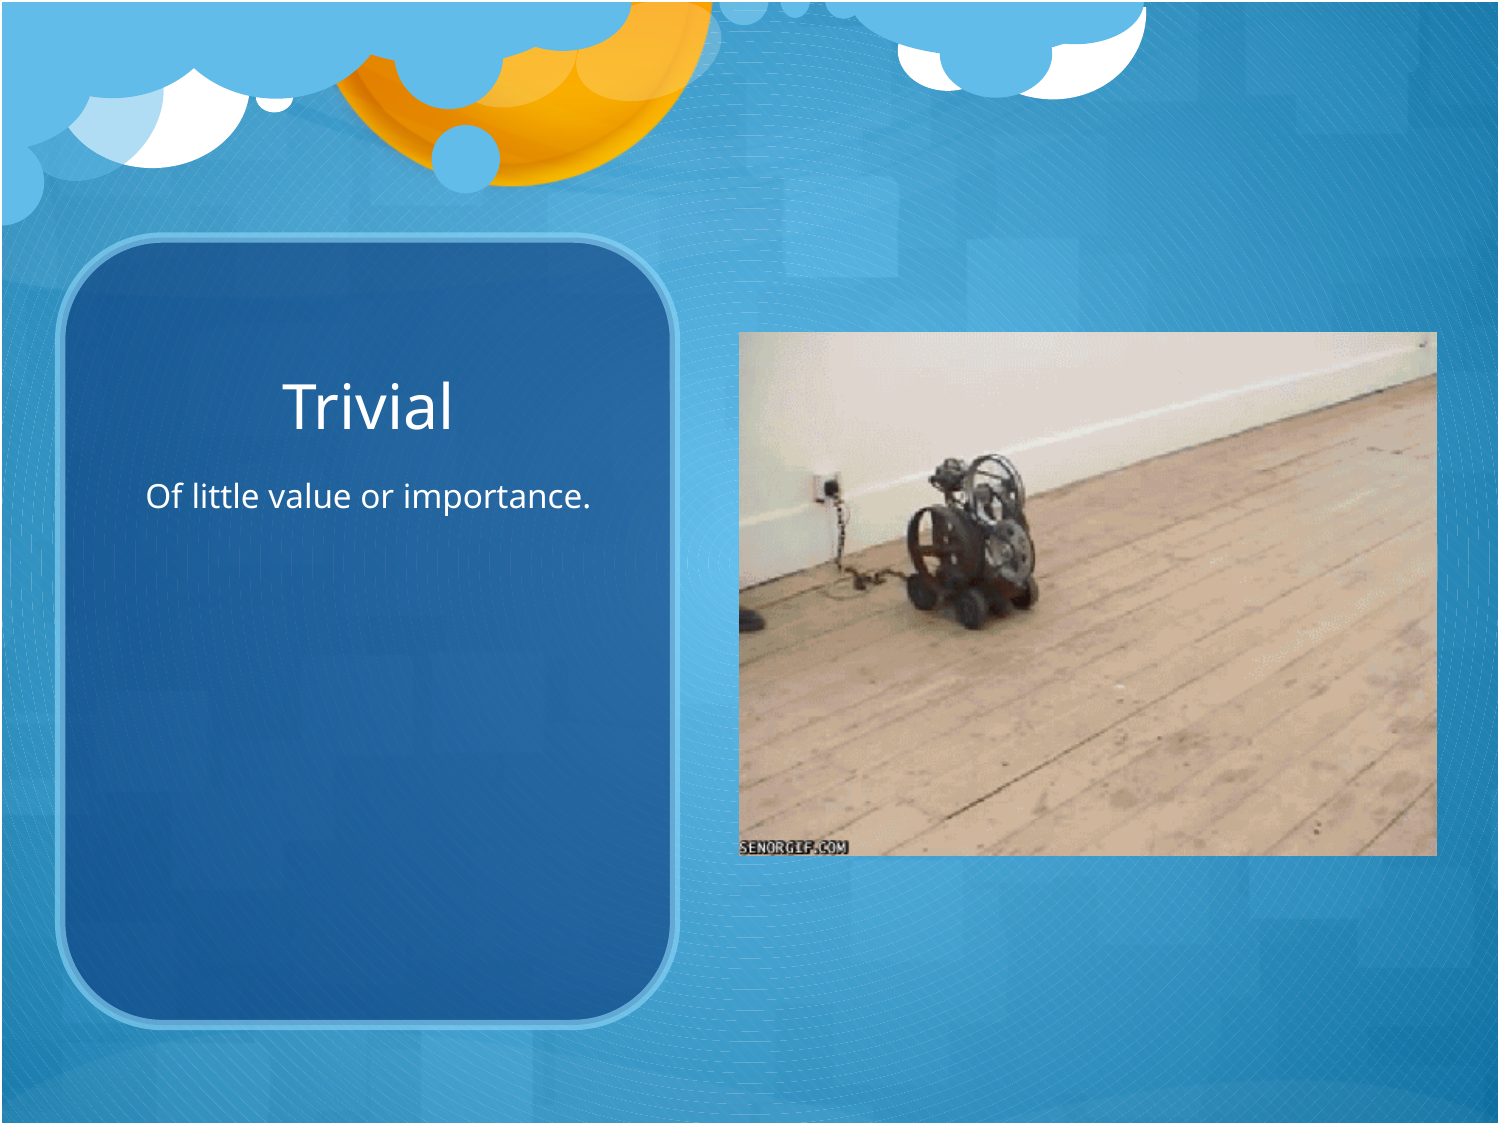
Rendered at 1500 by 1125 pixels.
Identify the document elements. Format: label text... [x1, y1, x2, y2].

title Trivial [87, 275, 650, 450]
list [738, 330, 1438, 857]
picture [2, 2, 1498, 1123]
list Of little value or importance. [87, 467, 650, 988]
